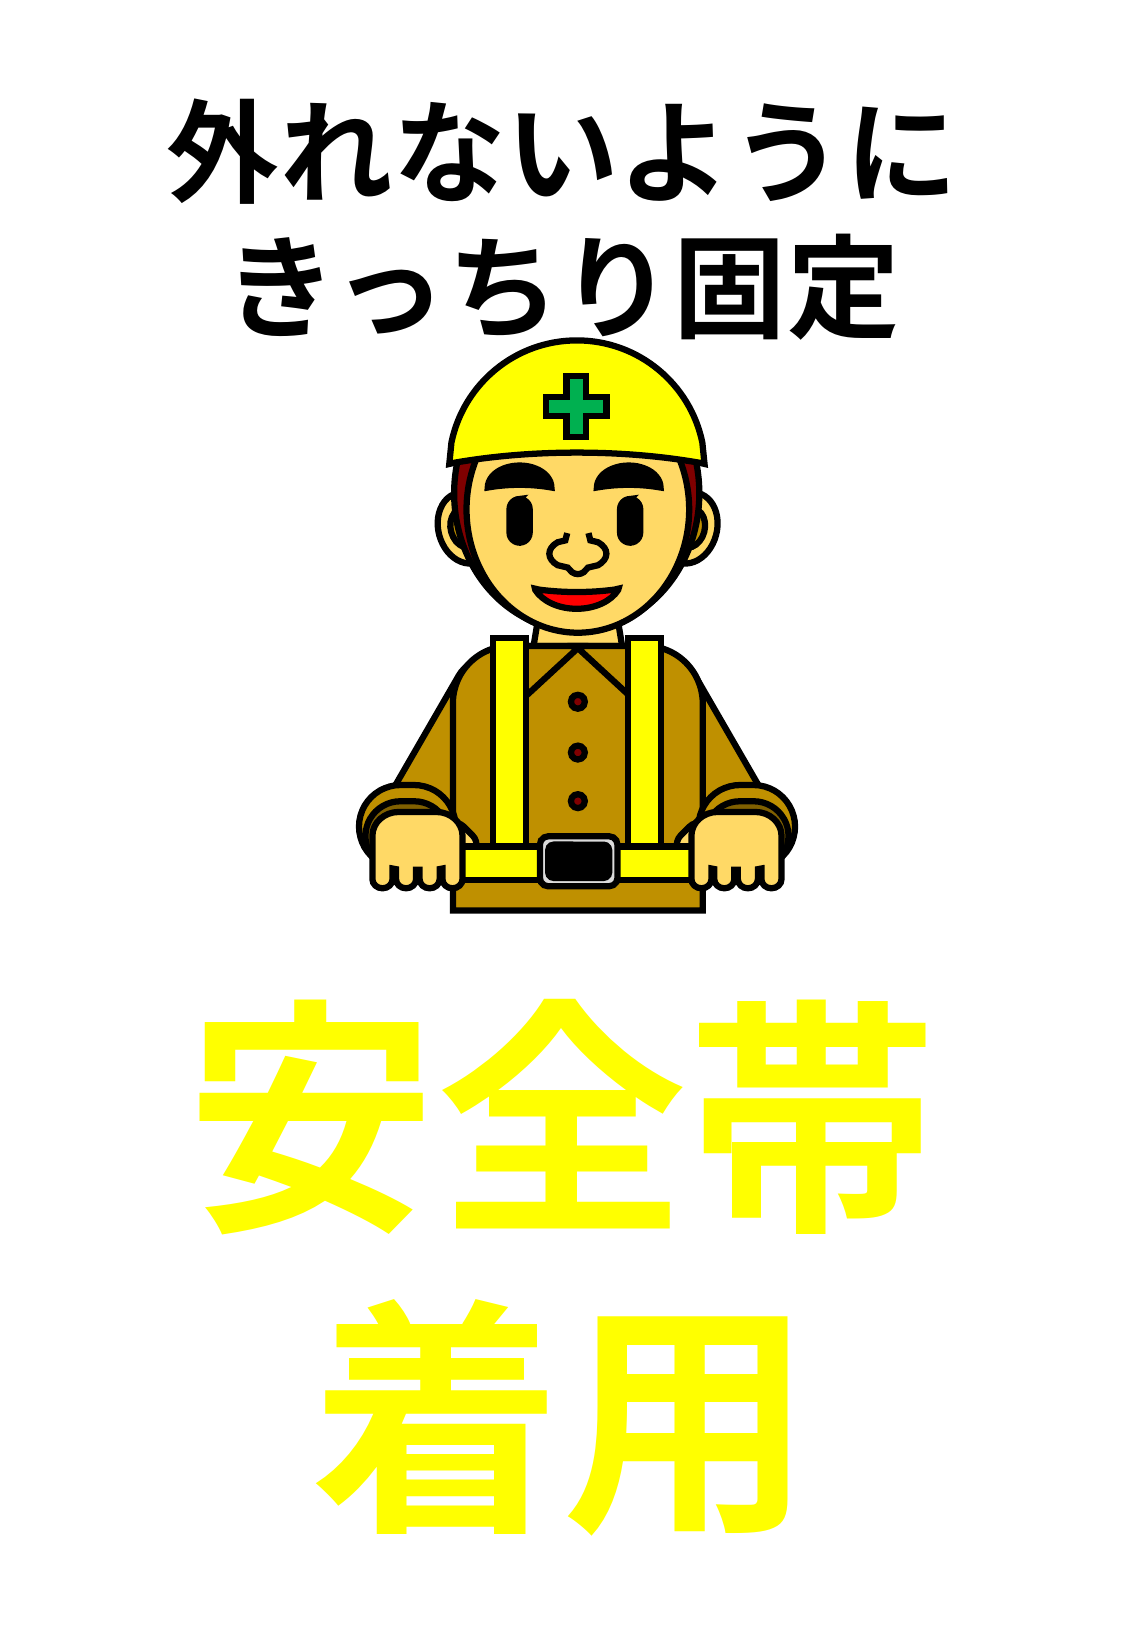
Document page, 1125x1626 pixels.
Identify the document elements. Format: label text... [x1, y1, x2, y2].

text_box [358, 340, 796, 911]
text_box 安全帯 着用 [0, 954, 1125, 1570]
text_box 外れないように きっちり固定 [0, 75, 1125, 360]
